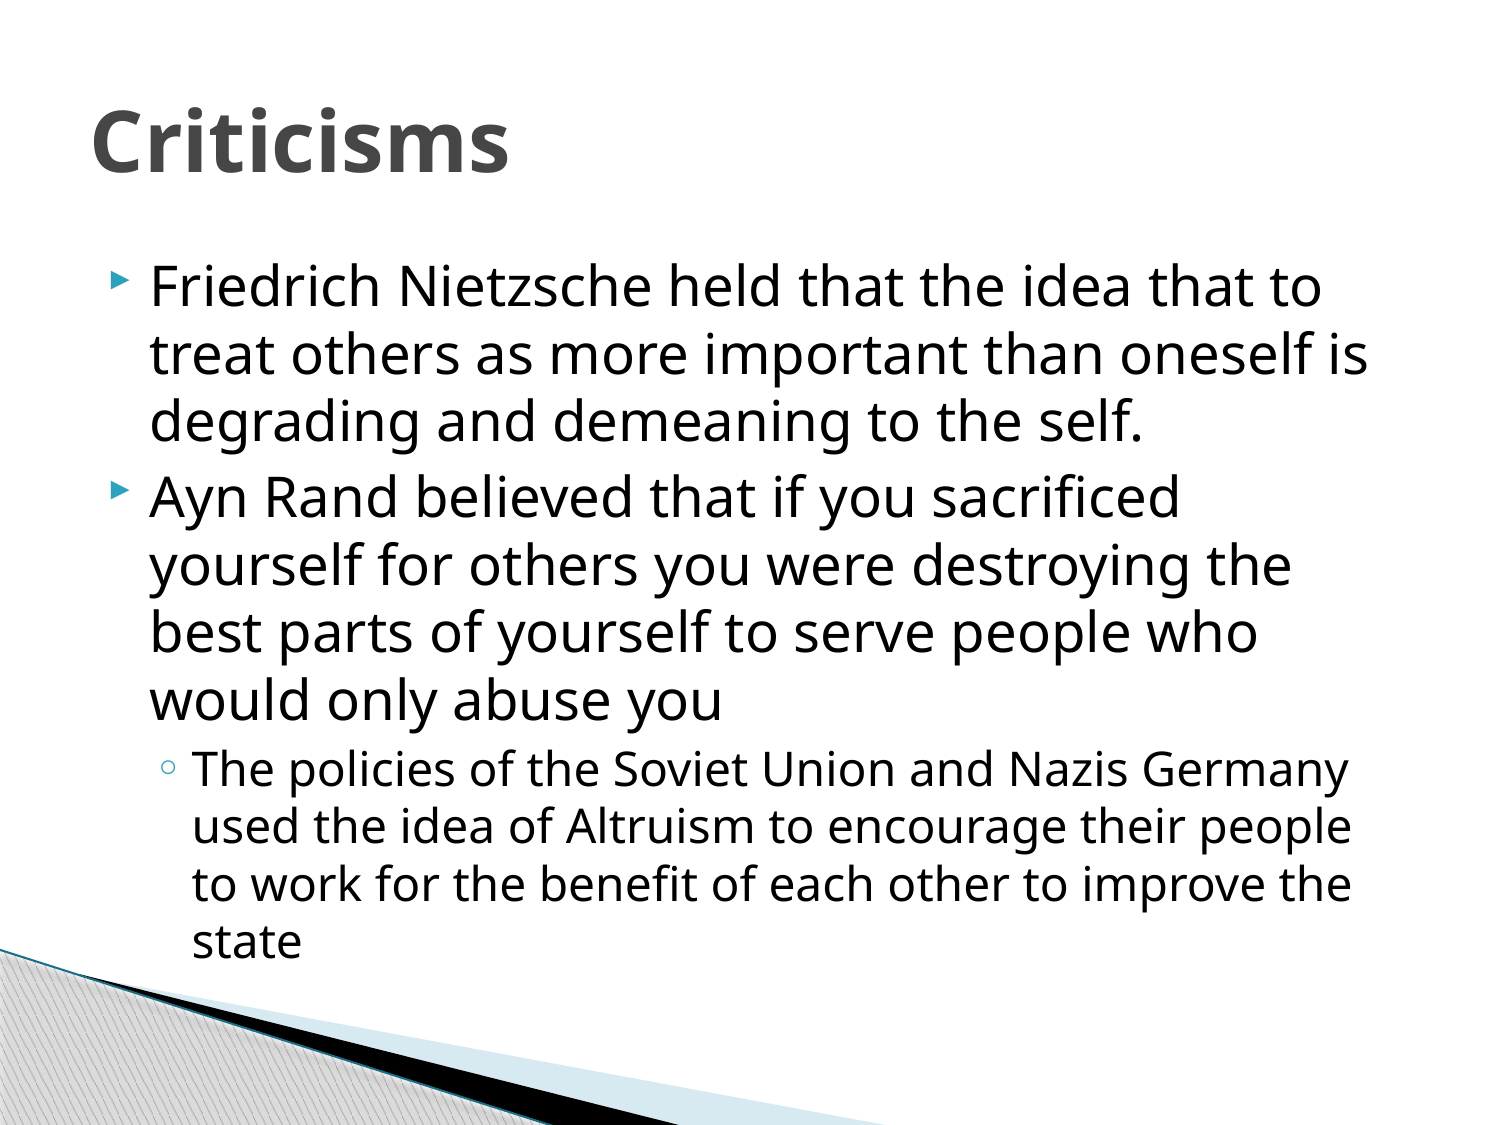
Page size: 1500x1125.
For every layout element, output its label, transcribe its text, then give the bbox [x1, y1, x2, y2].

list Friedrich Nietzsche held that the idea that to treat others as more important than oneself is degrading and demeaning to the self. Ayn Rand believed that if you sacrificed yourself for others you were destroying the best parts of yourself to serve people who would only abuse you The policies of the Soviet Union and Nazis Germany used the idea of Altruism to encourage their people to work for the benefit of each other to improve the state [75, 243, 1425, 986]
title Criticisms [75, 45, 1425, 233]
